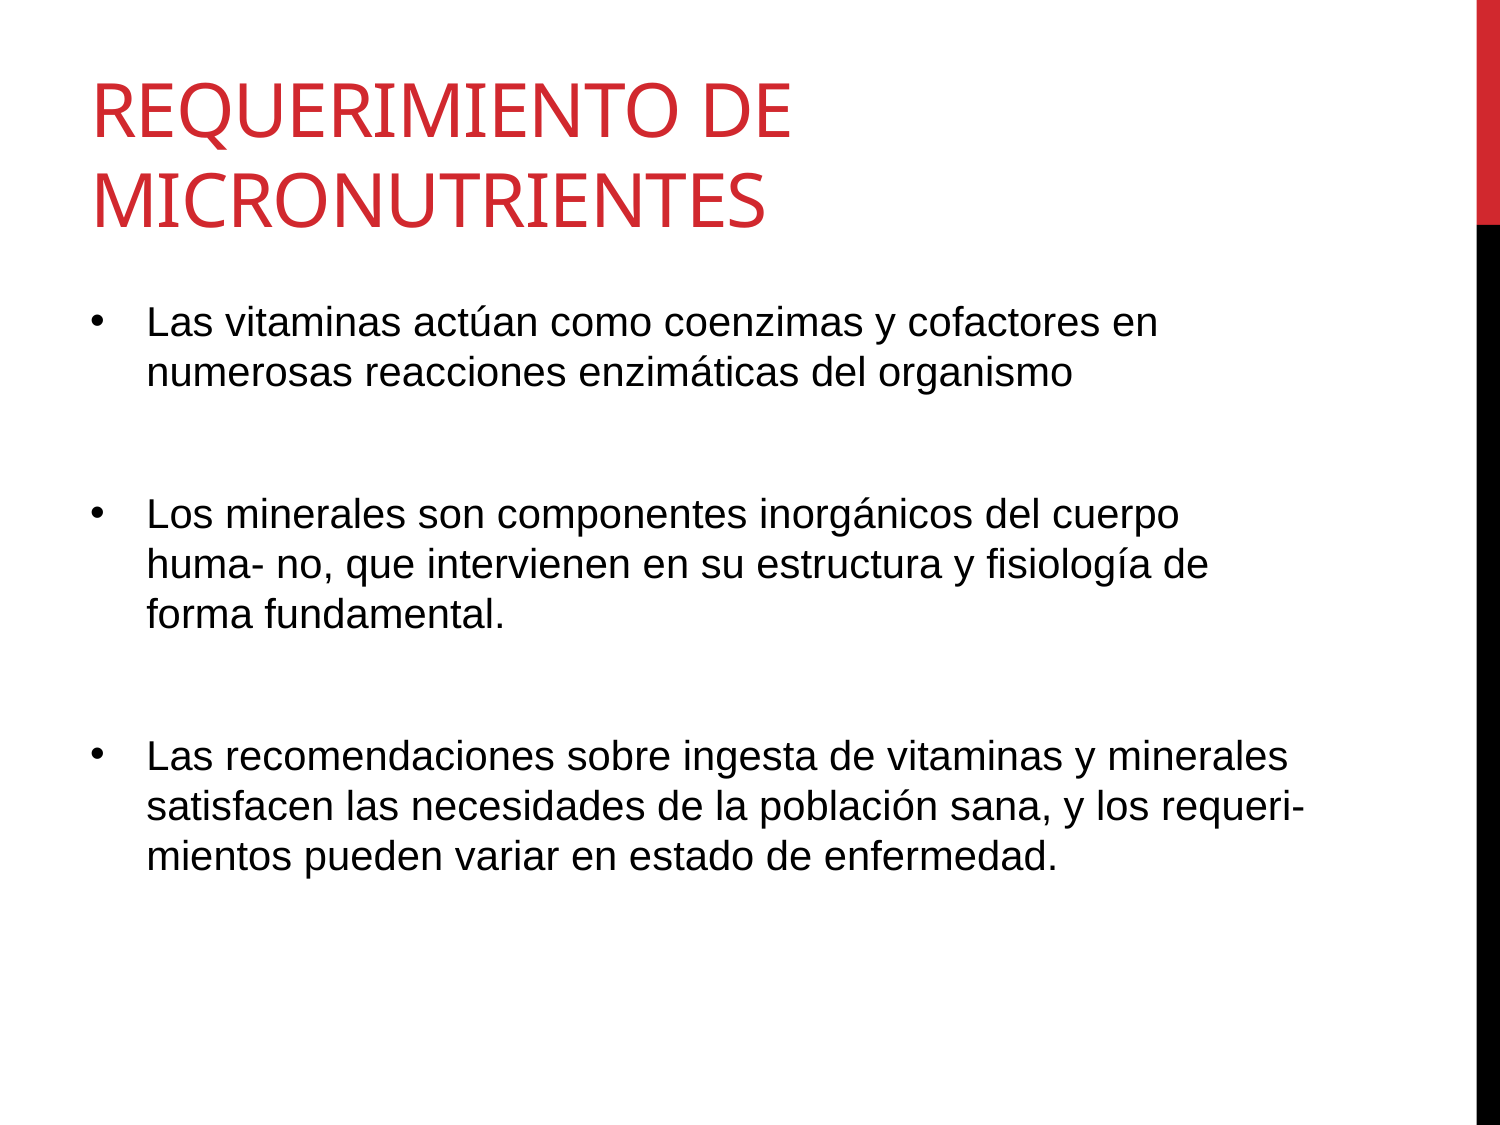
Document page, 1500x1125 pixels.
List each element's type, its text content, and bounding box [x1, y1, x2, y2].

title Requerimiento de micronutrientes [75, 25, 1025, 250]
list Las vitaminas actúan como coenzimas y cofactores en numerosas reacciones enzimáticas del organismo Los minerales son componentes inorgánicos del cuerpo huma- no, que intervienen en su estructura y fisiología de forma fundamental. Las recomendaciones sobre ingesta de vitaminas y minerales satisfacen las necesidades de la población sana, y los requeri- mientos pueden variar en estado de enfermedad. [75, 287, 1325, 1005]
